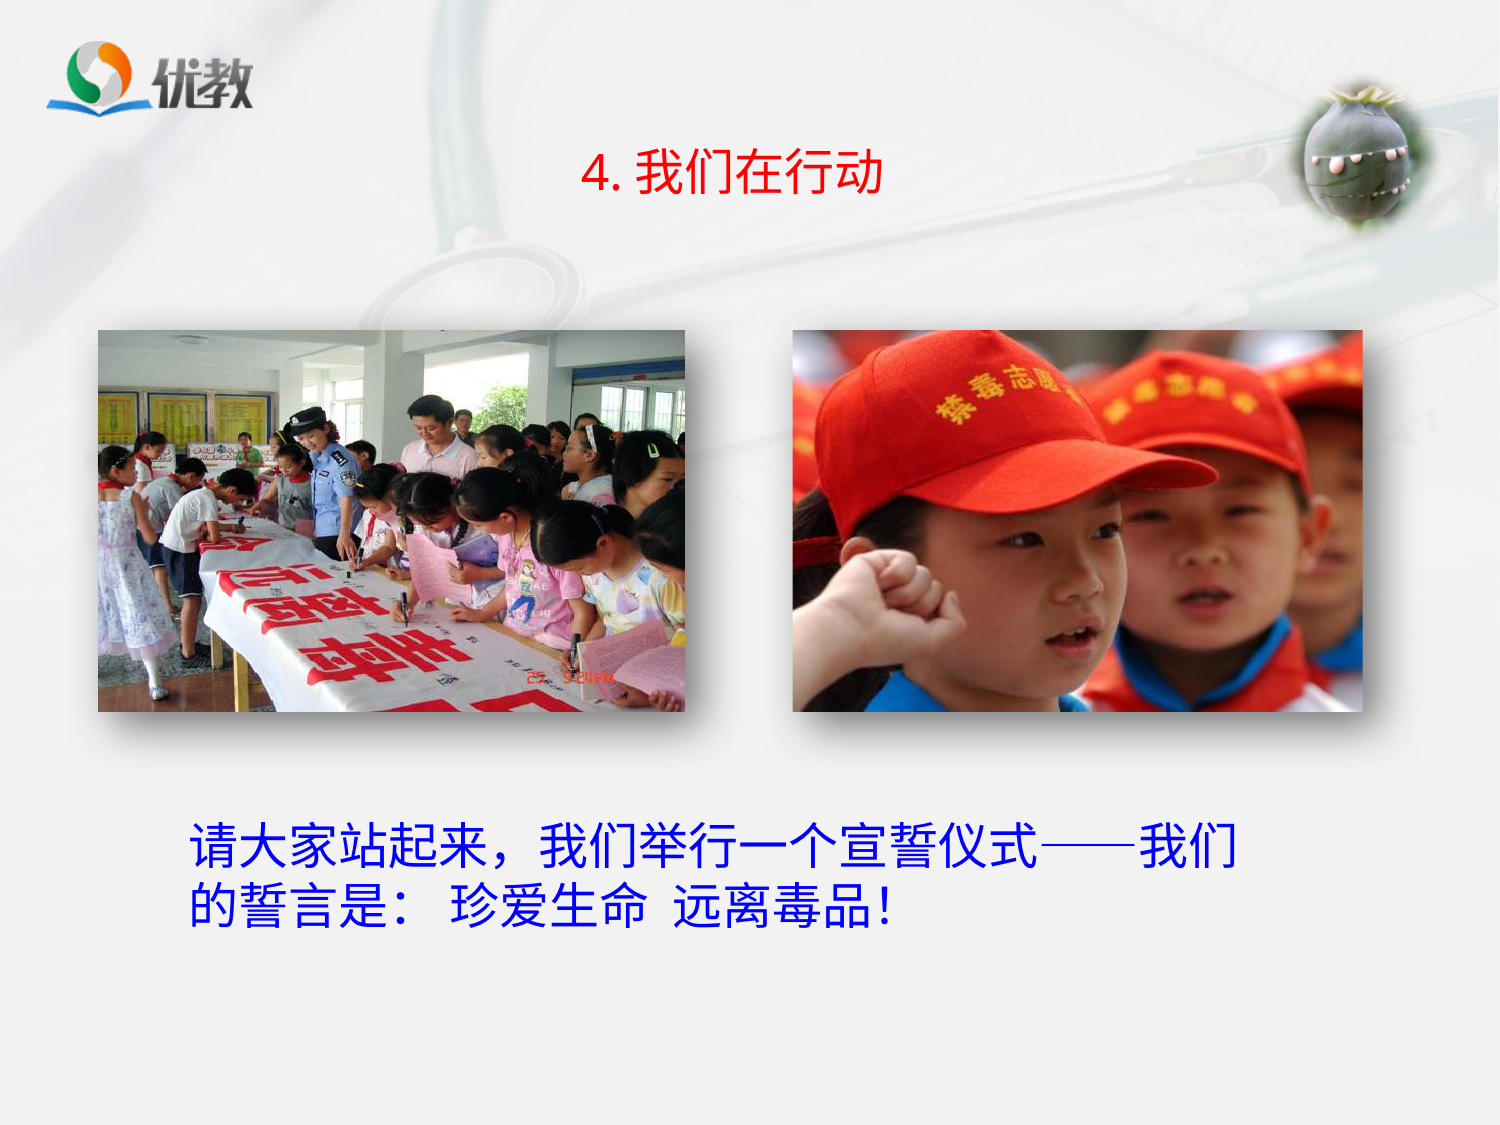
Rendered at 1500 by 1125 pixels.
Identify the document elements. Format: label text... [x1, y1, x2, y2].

picture [0, 0, 1500, 1125]
text_box 请大家站起来，我们举行一个宣誓仪式——我们的誓言是： 珍爱生命 远离毒品！ [173, 807, 1292, 943]
text_box 4.我们在行动 [565, 132, 900, 208]
